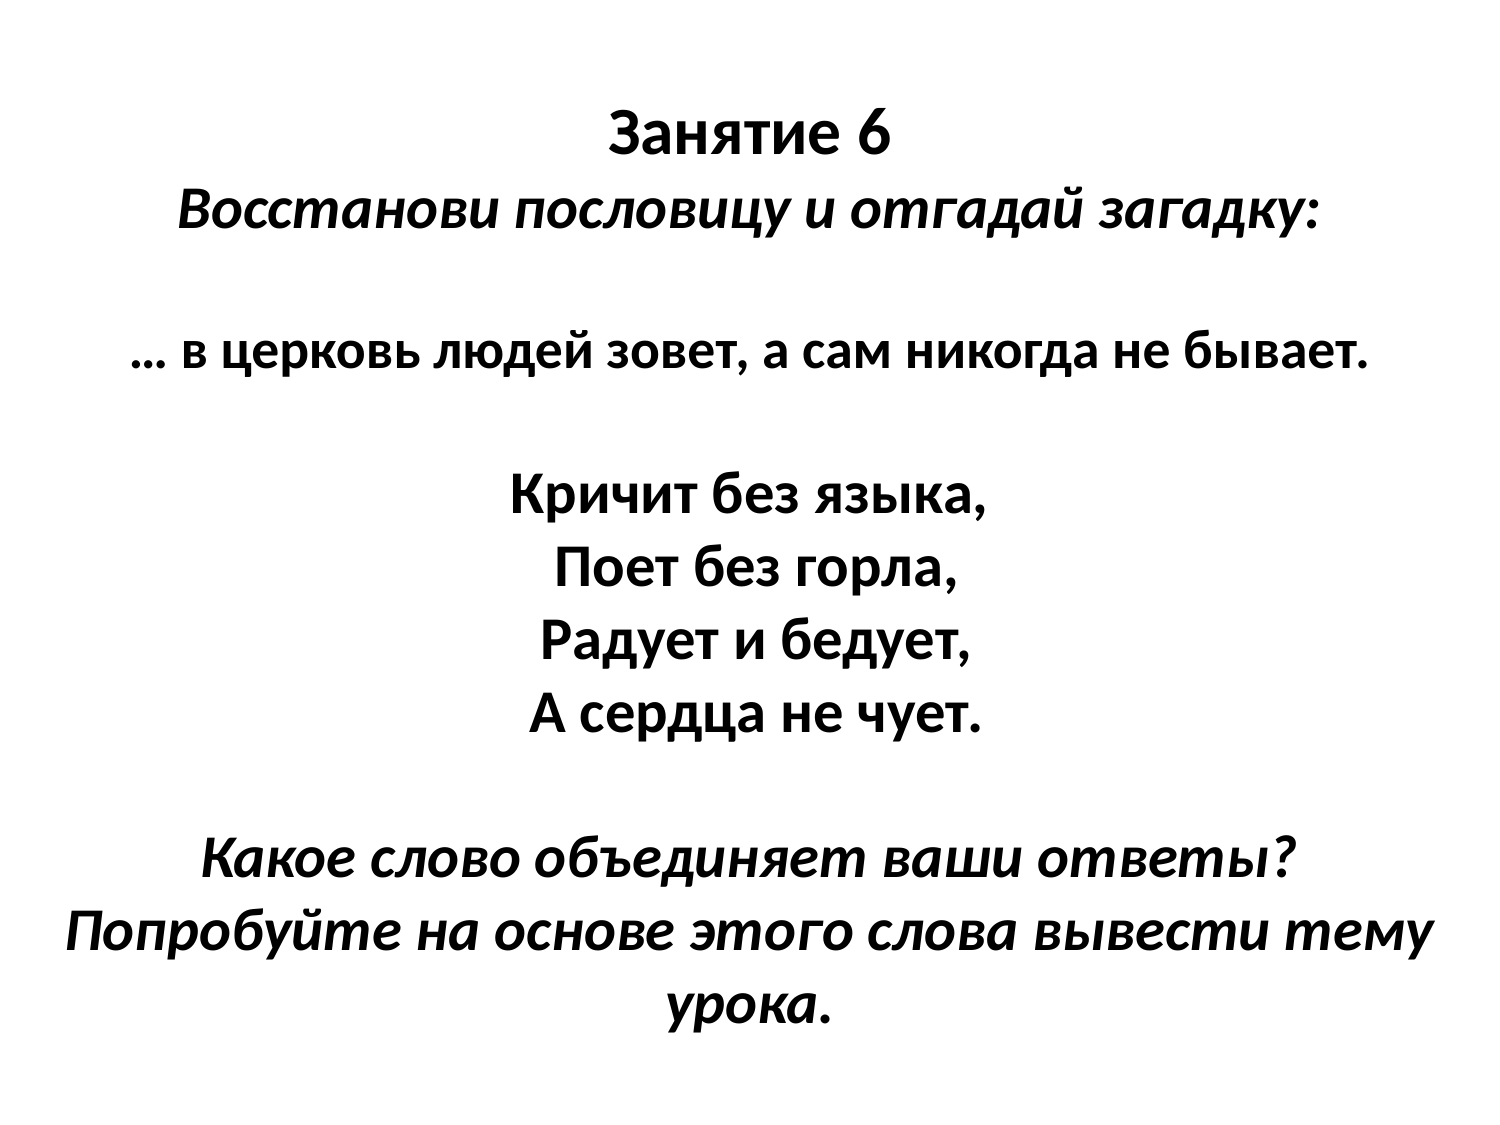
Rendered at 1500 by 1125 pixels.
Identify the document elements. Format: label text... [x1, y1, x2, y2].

title Занятие 6 Восстанови пословицу и отгадай загадку: … в церковь людей зовет, а сам никогда не бывает. Кричит без языка, Поет без горла, Радует и бедует, А сердца не чует. Какое слово объединяет ваши ответы? Попробуйте на основе этого слова вывести тему урока. [0, 78, 1500, 1125]
